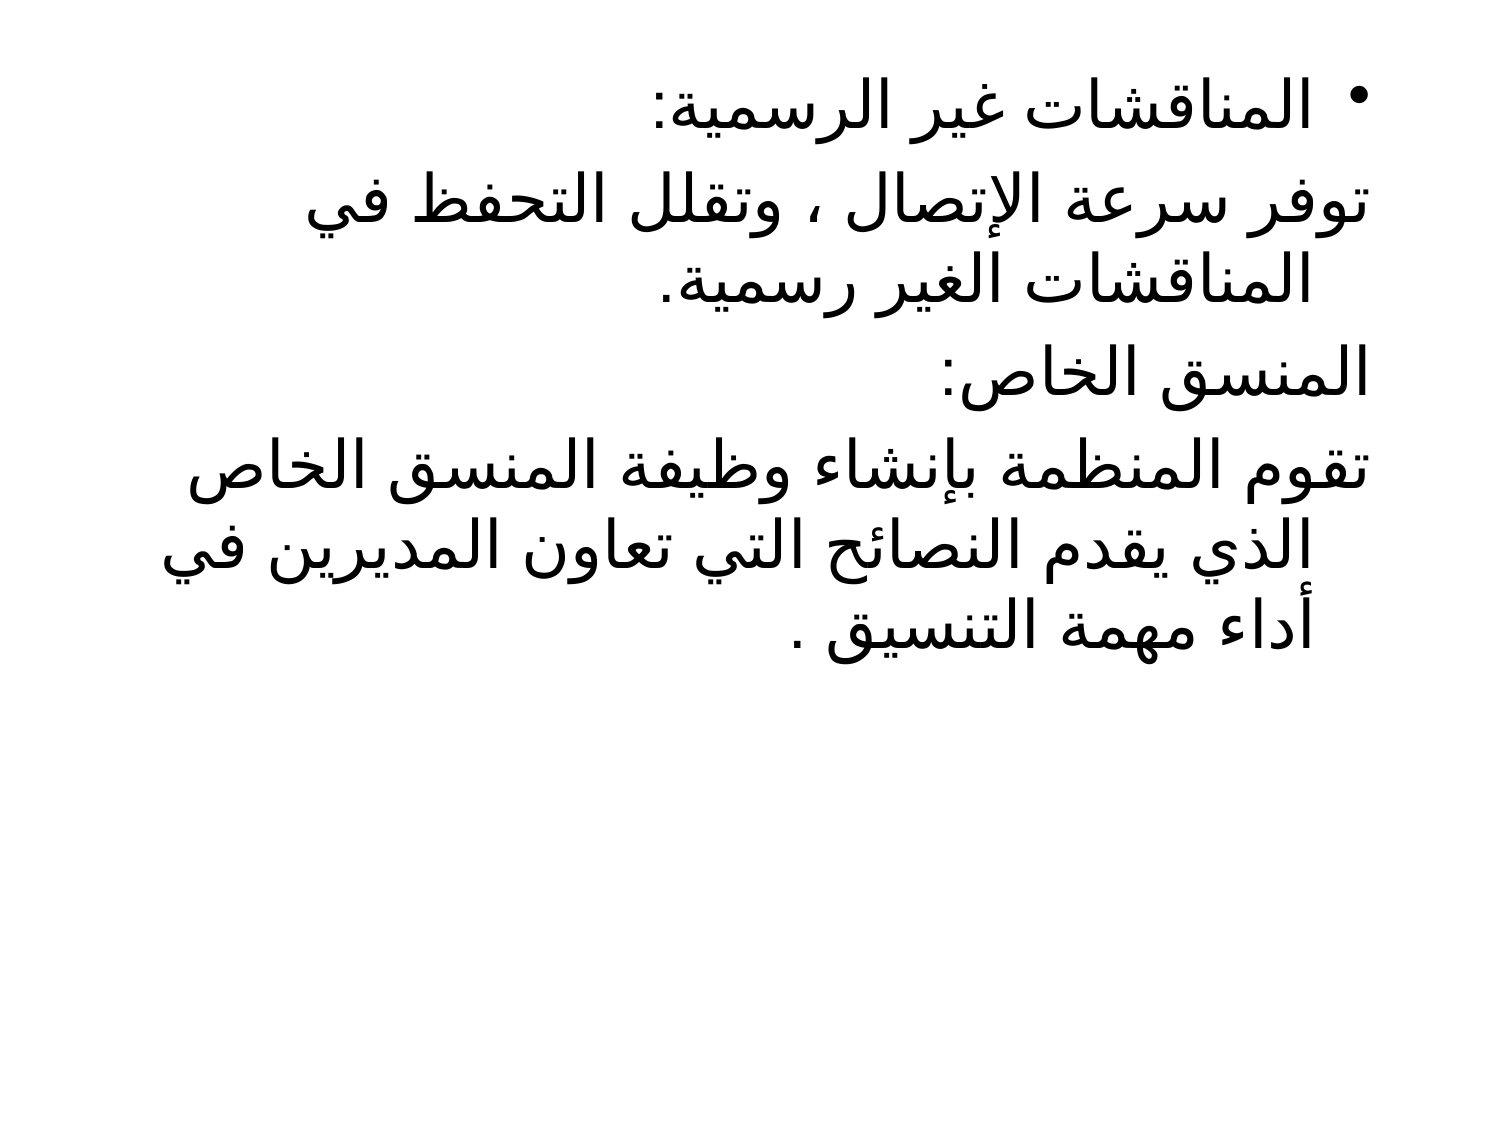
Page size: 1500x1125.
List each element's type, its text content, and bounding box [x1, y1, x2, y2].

list المناقشات غير الرسمية: توفر سرعة الإتصال ، وتقلل التحفظ في المناقشات الغير رسمية. المنسق الخاص: تقوم المنظمة بإنشاء وظيفة المنسق الخاص الذي يقدم النصائح التي تعاون المديرين في أداء مهمة التنسيق . [112, 54, 1388, 1001]
